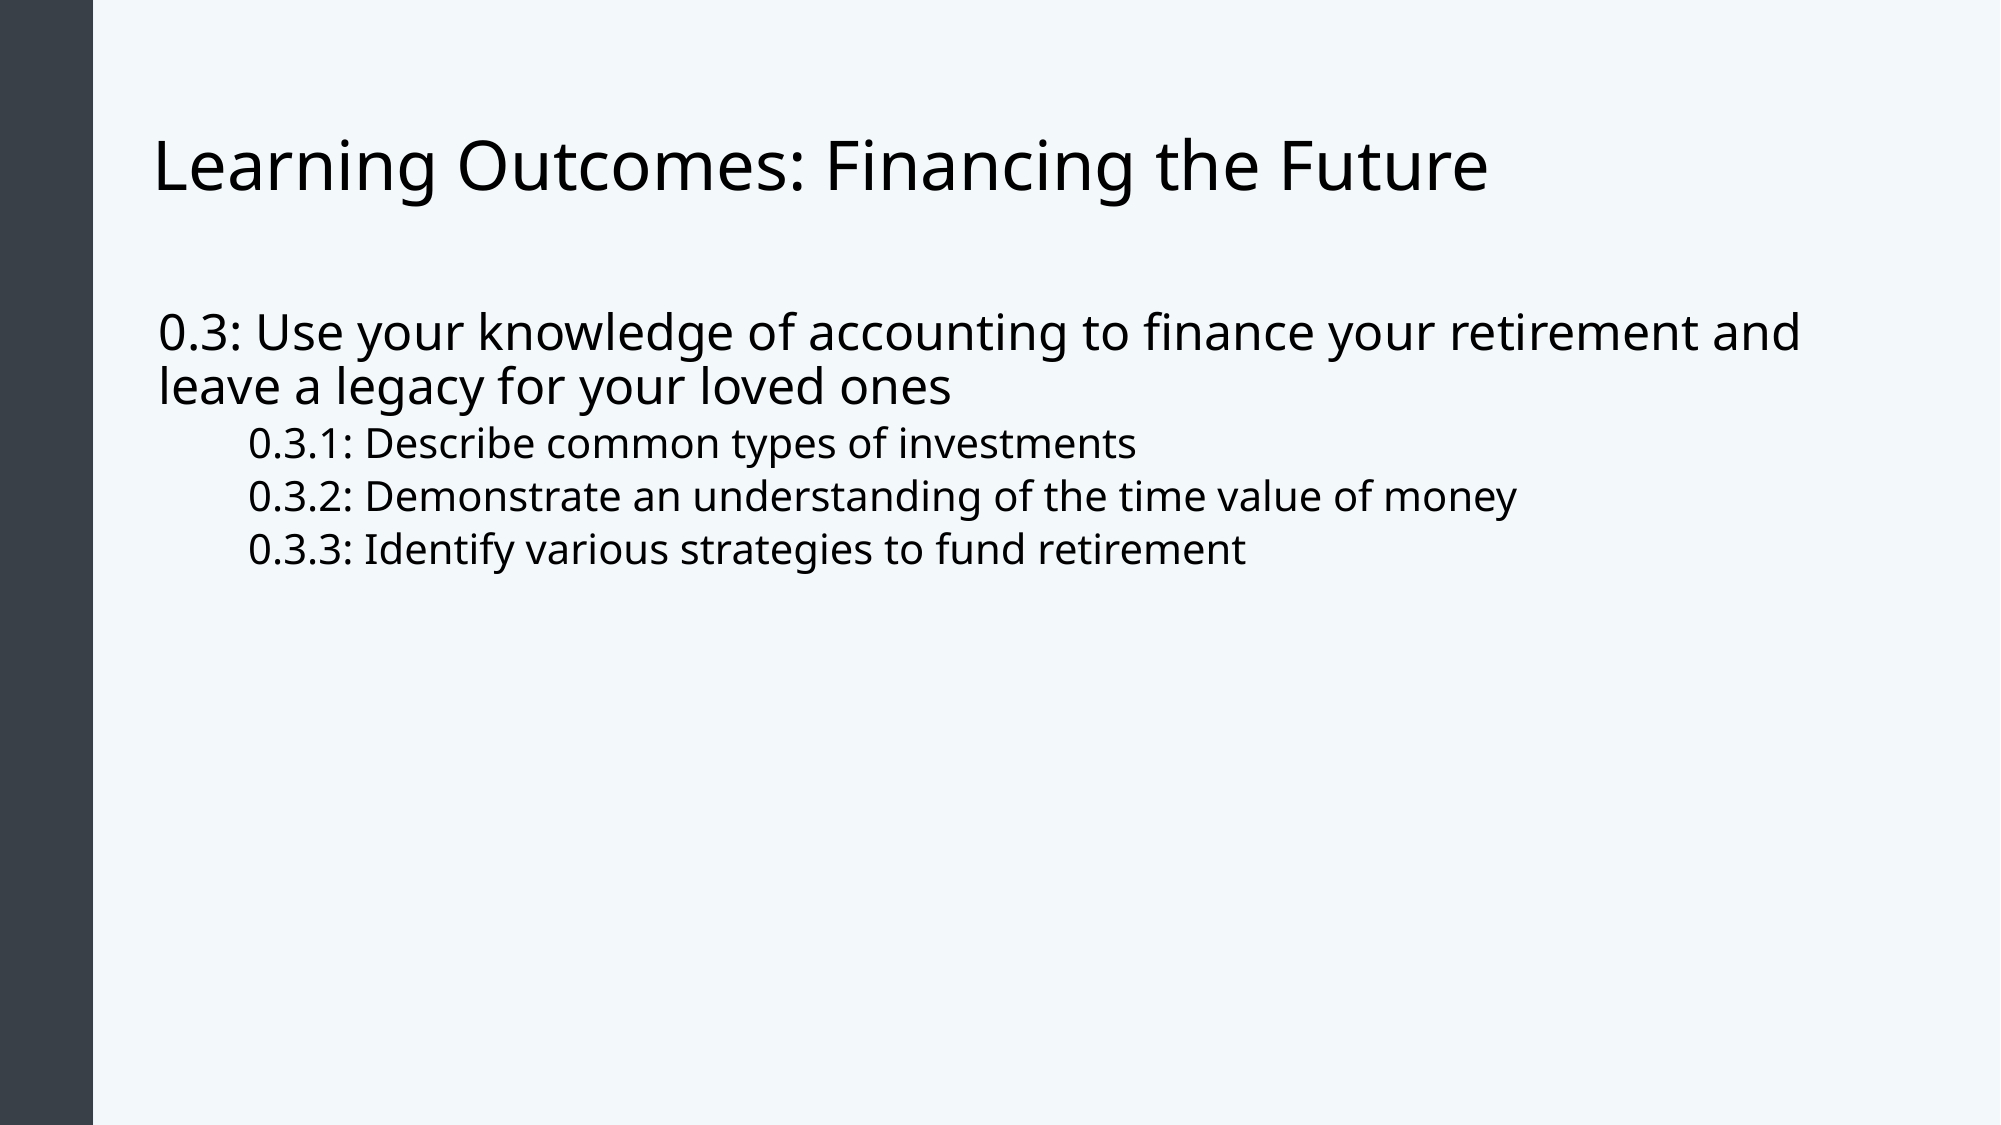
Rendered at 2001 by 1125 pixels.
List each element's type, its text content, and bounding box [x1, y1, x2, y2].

list 0.3: Use your knowledge of accounting to finance your retirement and leave a legacy for your loved ones 0.3.1: Describe common types of investments 0.3.2: Demonstrate an understanding of the time value of money 0.3.3: Identify various strategies to fund retirement [137, 299, 1863, 1014]
title Learning Outcomes: Financing the Future [137, 59, 1863, 278]
